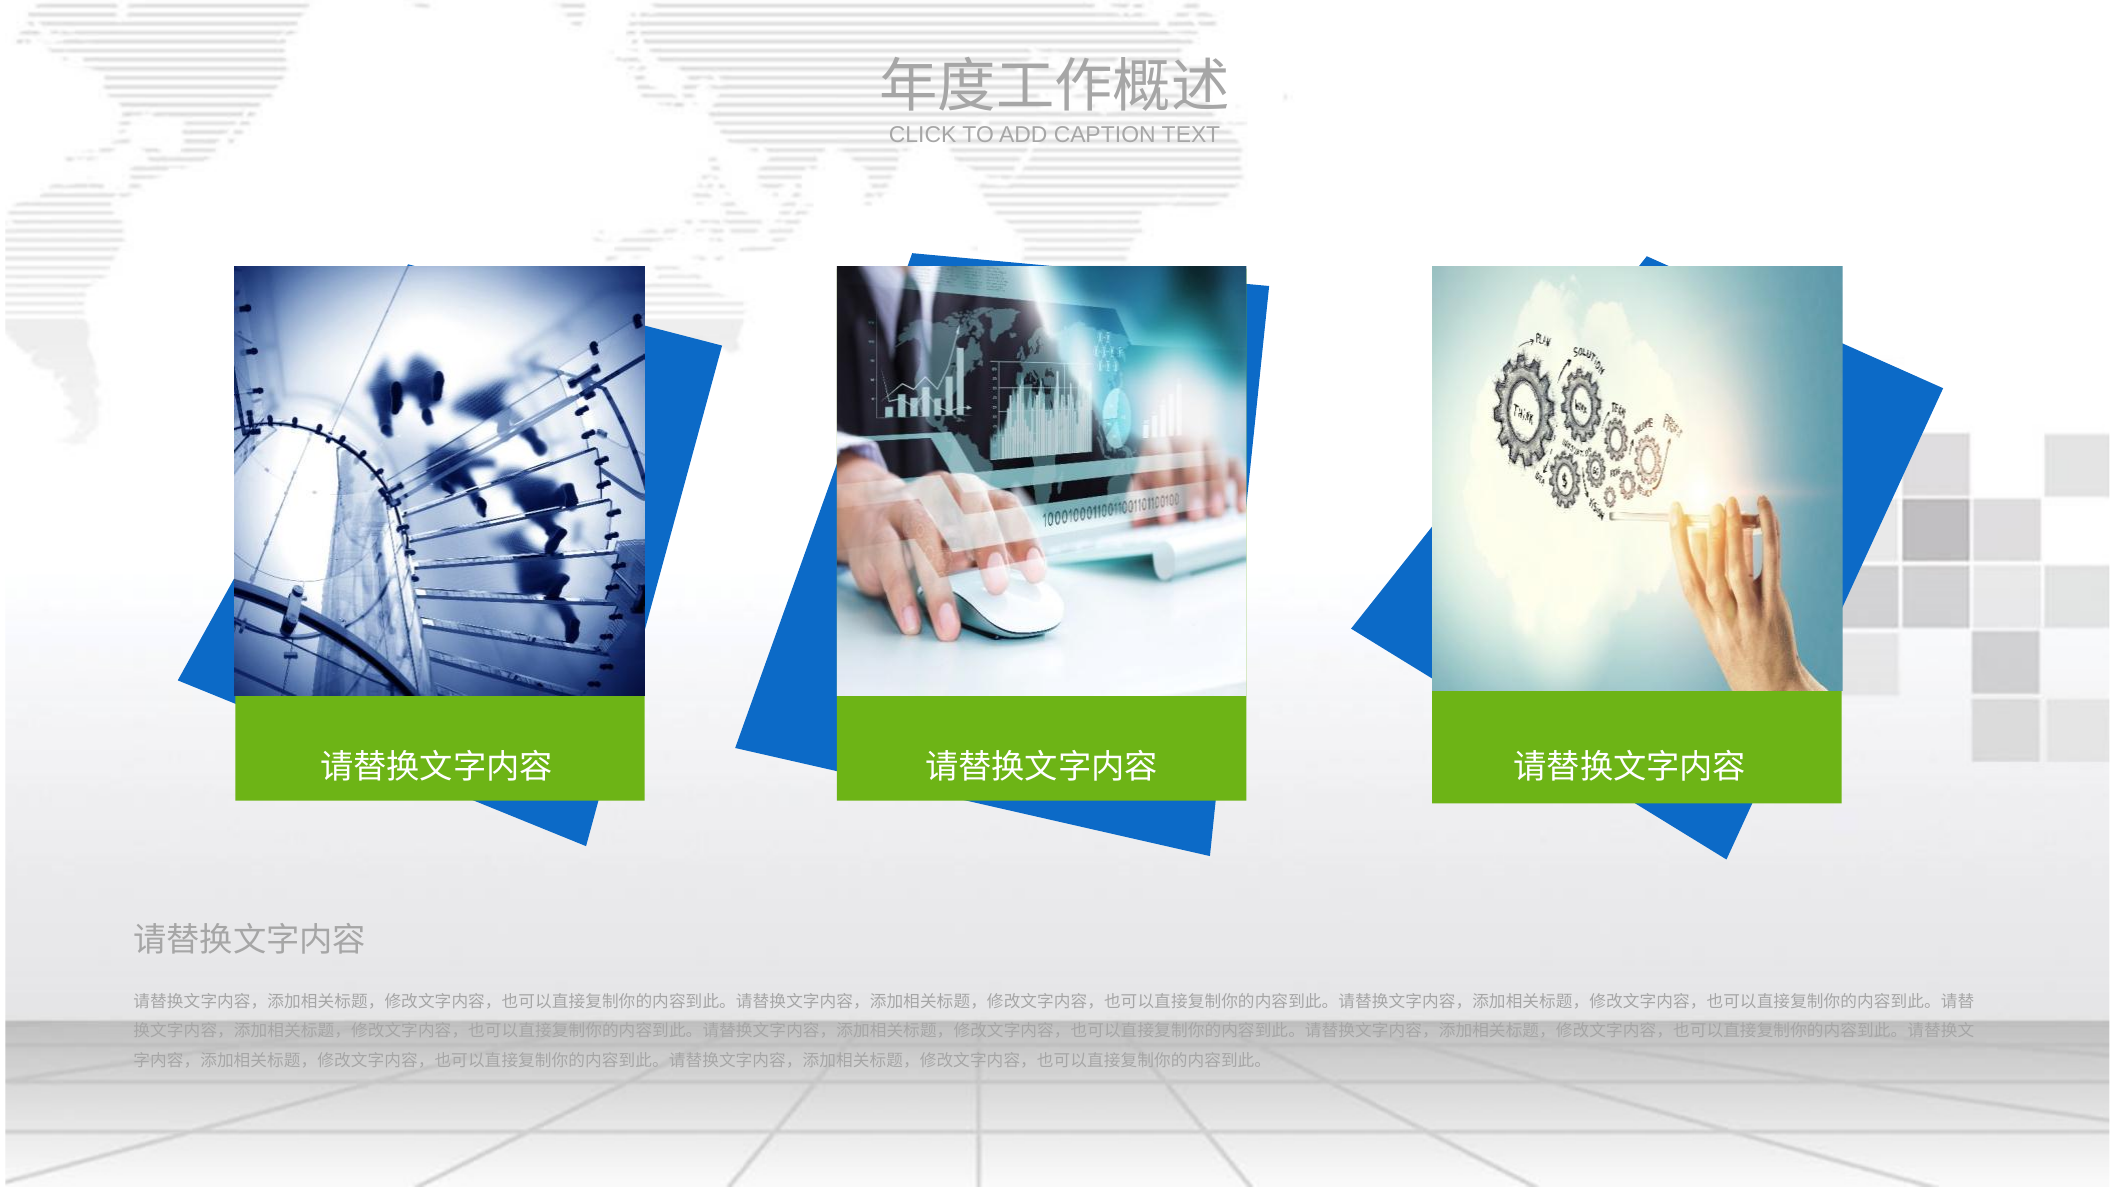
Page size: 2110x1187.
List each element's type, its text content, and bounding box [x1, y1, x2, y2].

text_box [836, 265, 1247, 697]
text_box 请替换文字内容 [925, 725, 1159, 786]
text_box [133, 918, 1977, 1072]
text_box [1844, 344, 1944, 604]
text_box [1636, 804, 1752, 860]
text_box [646, 325, 723, 626]
text_box [233, 265, 646, 697]
text_box CLICK TO ADD CAPTION TEXT [865, 119, 1245, 147]
text_box [1247, 283, 1270, 500]
text_box [907, 253, 1041, 265]
text_box [836, 697, 1247, 801]
text_box [474, 801, 599, 847]
picture [5, 0, 2110, 1187]
text_box 请替换文字内容 [320, 725, 554, 786]
text_box 请替换文字内容 [1513, 725, 1747, 786]
text_box [177, 580, 235, 704]
text_box [1351, 527, 1431, 678]
text_box [968, 801, 1216, 857]
text_box [1639, 256, 1667, 265]
text_box [735, 466, 836, 771]
text_box [235, 697, 645, 801]
text_box 年度工作概述 [865, 48, 1245, 119]
text_box [1432, 692, 1842, 804]
text_box [1431, 265, 1844, 692]
